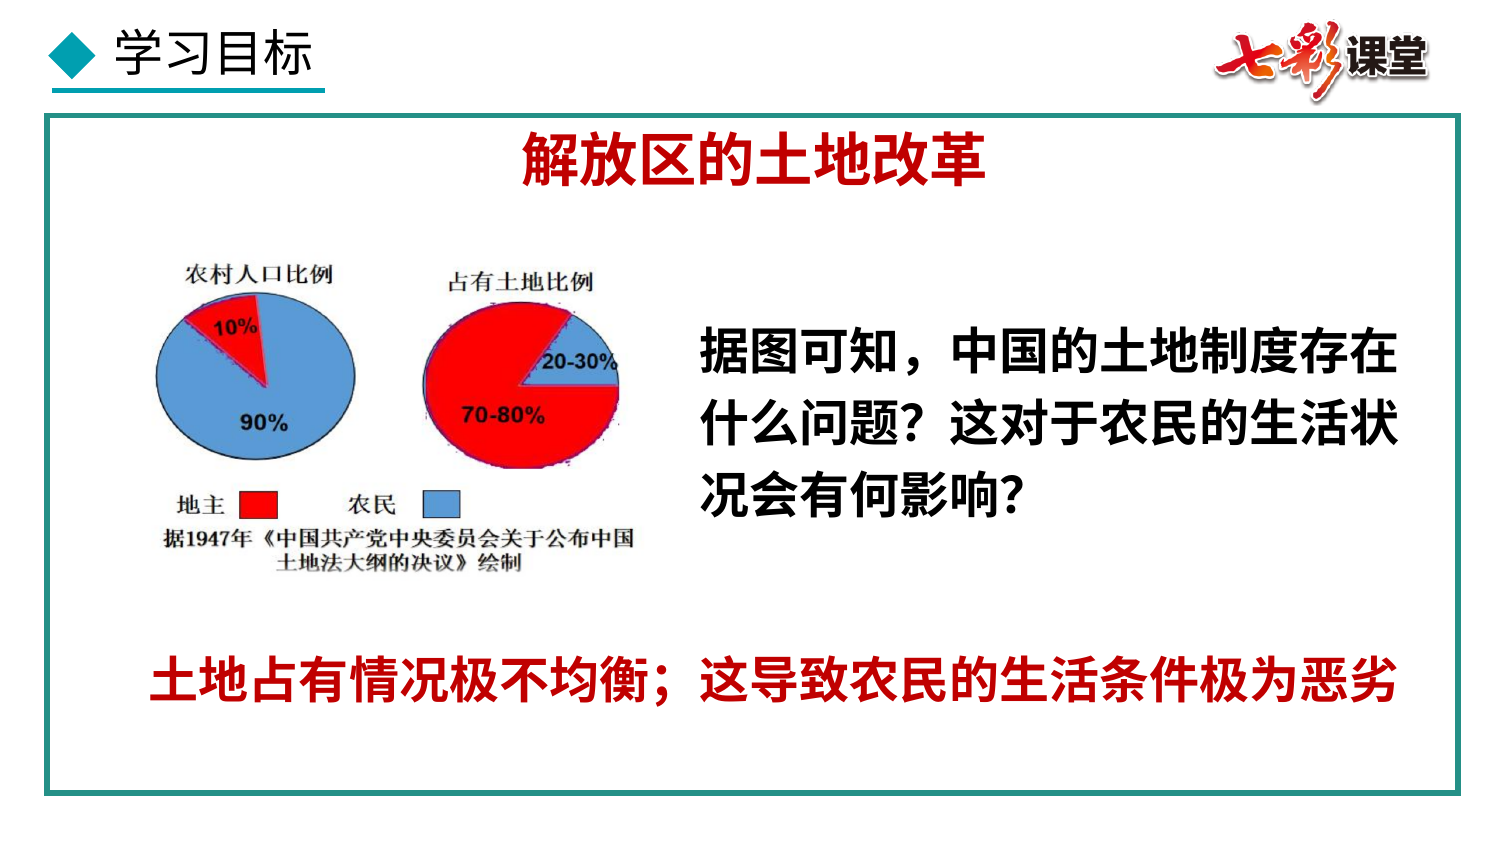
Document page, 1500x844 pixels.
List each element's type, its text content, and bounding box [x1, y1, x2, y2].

picture [136, 251, 657, 581]
text_box 解放区的土地改革 [54, 117, 1456, 200]
text_box 据图可知，中国的土地制度存在什么问题？这对于农民的生活状况会有何影响？ [688, 301, 1438, 529]
text_box 土地占有情况极不均衡；这导致农民的生活条件极为恶劣 [137, 643, 1438, 715]
picture [1210, 15, 1434, 106]
